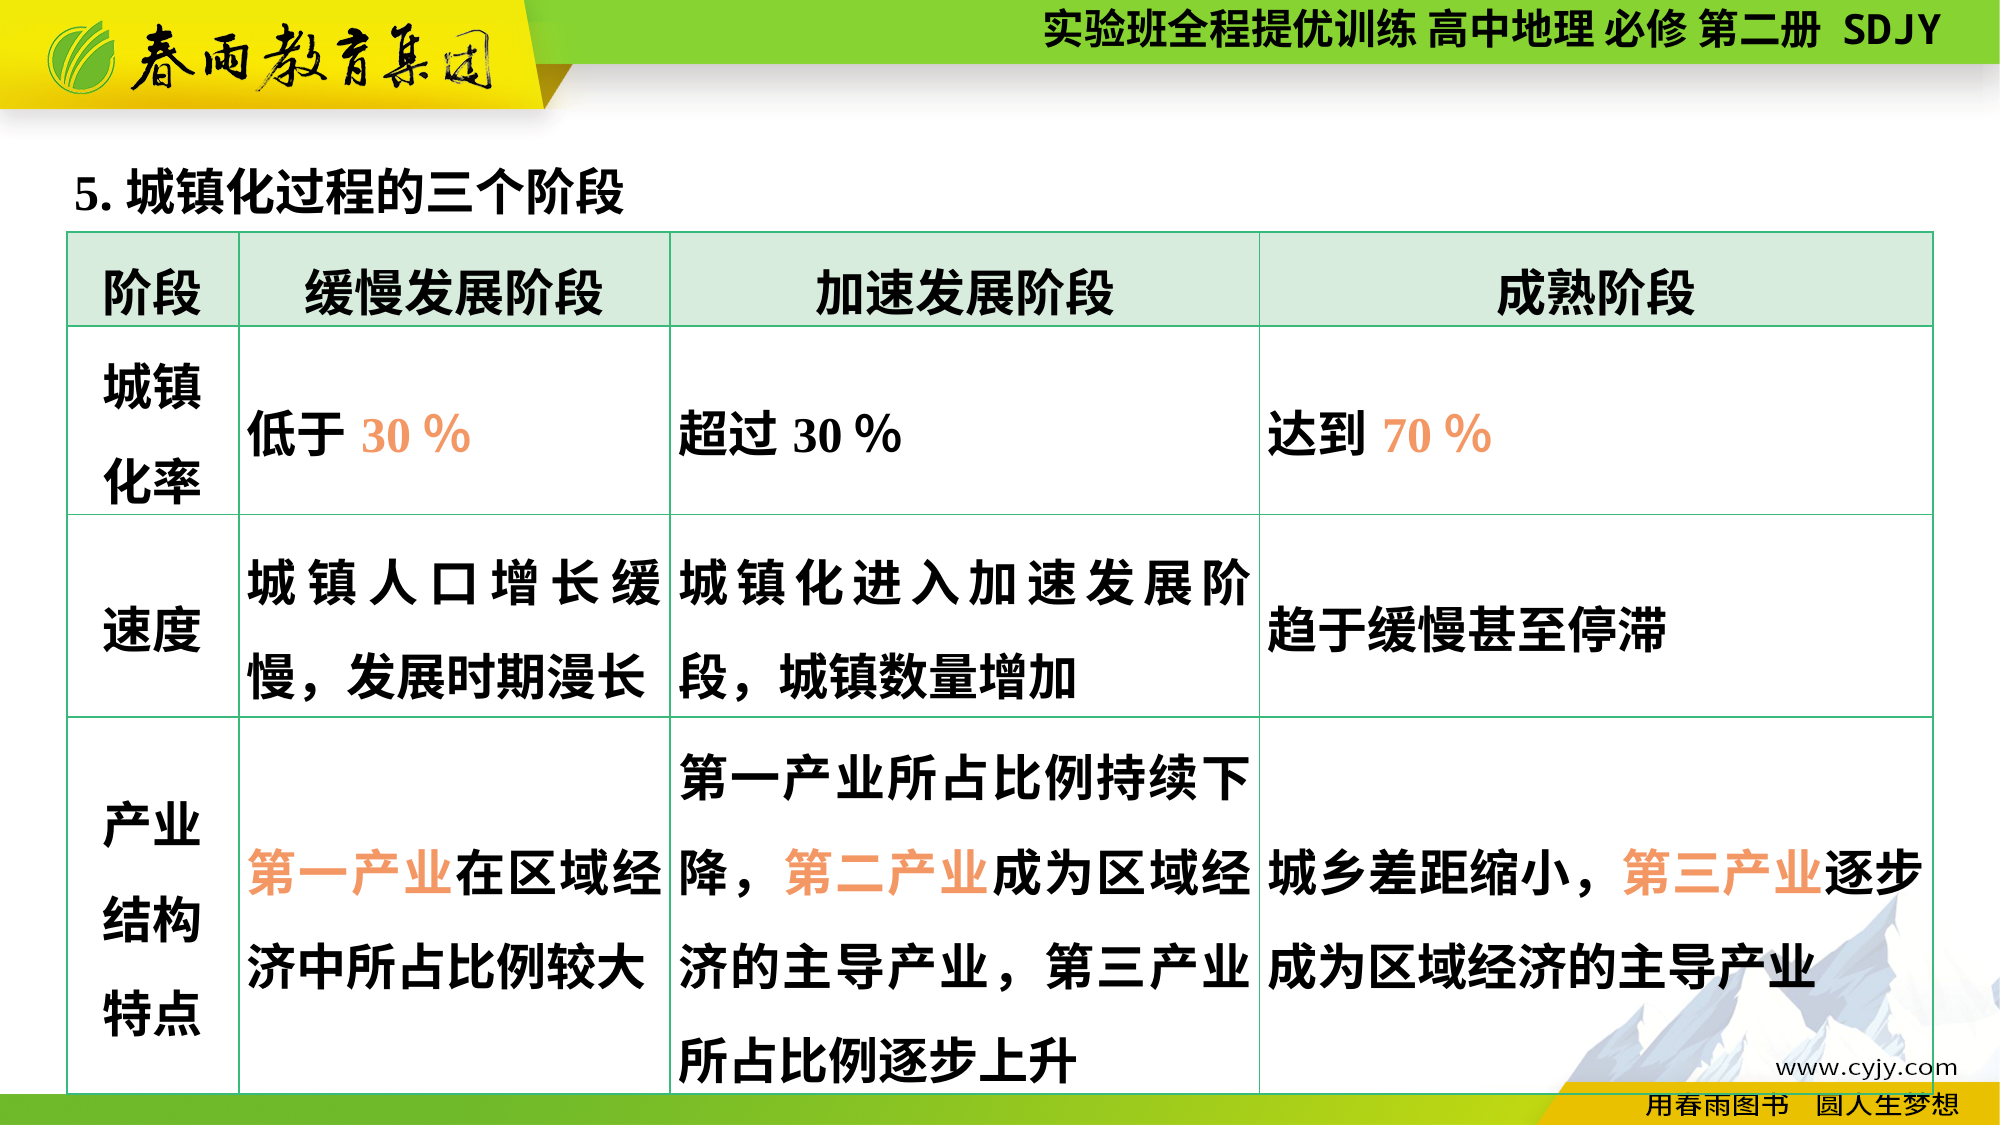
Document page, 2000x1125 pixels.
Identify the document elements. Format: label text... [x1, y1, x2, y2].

table_header 加速发展阶段 [671, 233, 1259, 325]
table_cell 第一产业在区域经济中所占比例较大 [240, 718, 669, 1093]
table_cell 城乡差距缩小，第三产业逐步成为区域经济的主导产业 [1260, 718, 1932, 1093]
table_cell 低于30％ [240, 327, 669, 514]
table_header 阶段 [68, 233, 238, 325]
picture [0, 0, 2000, 1125]
table_cell 城镇化进入加速发展阶段，城镇数量增加 [671, 515, 1259, 716]
table_cell 第一产业所占比例持续下降，第二产业成为区域经济的主导产业，第三产业所占比例逐步上升 [671, 718, 1259, 1093]
table_cell 超过30％ [671, 327, 1259, 514]
table_header 成熟阶段 [1260, 233, 1932, 325]
table_cell 趋于缓慢甚至停滞 [1260, 515, 1932, 716]
table_cell 达到70％ [1260, 327, 1932, 514]
table_cell 城镇 化率 [68, 327, 238, 514]
table_header 缓慢发展阶段 [240, 233, 669, 325]
table_cell 速度 [68, 515, 238, 716]
table_cell 城镇人口增长缓慢，发展时期漫长 [240, 515, 669, 716]
table_cell 产业 结构 特点 [68, 718, 238, 1093]
list 5.城镇化过程的三个阶段 [59, 122, 1944, 217]
